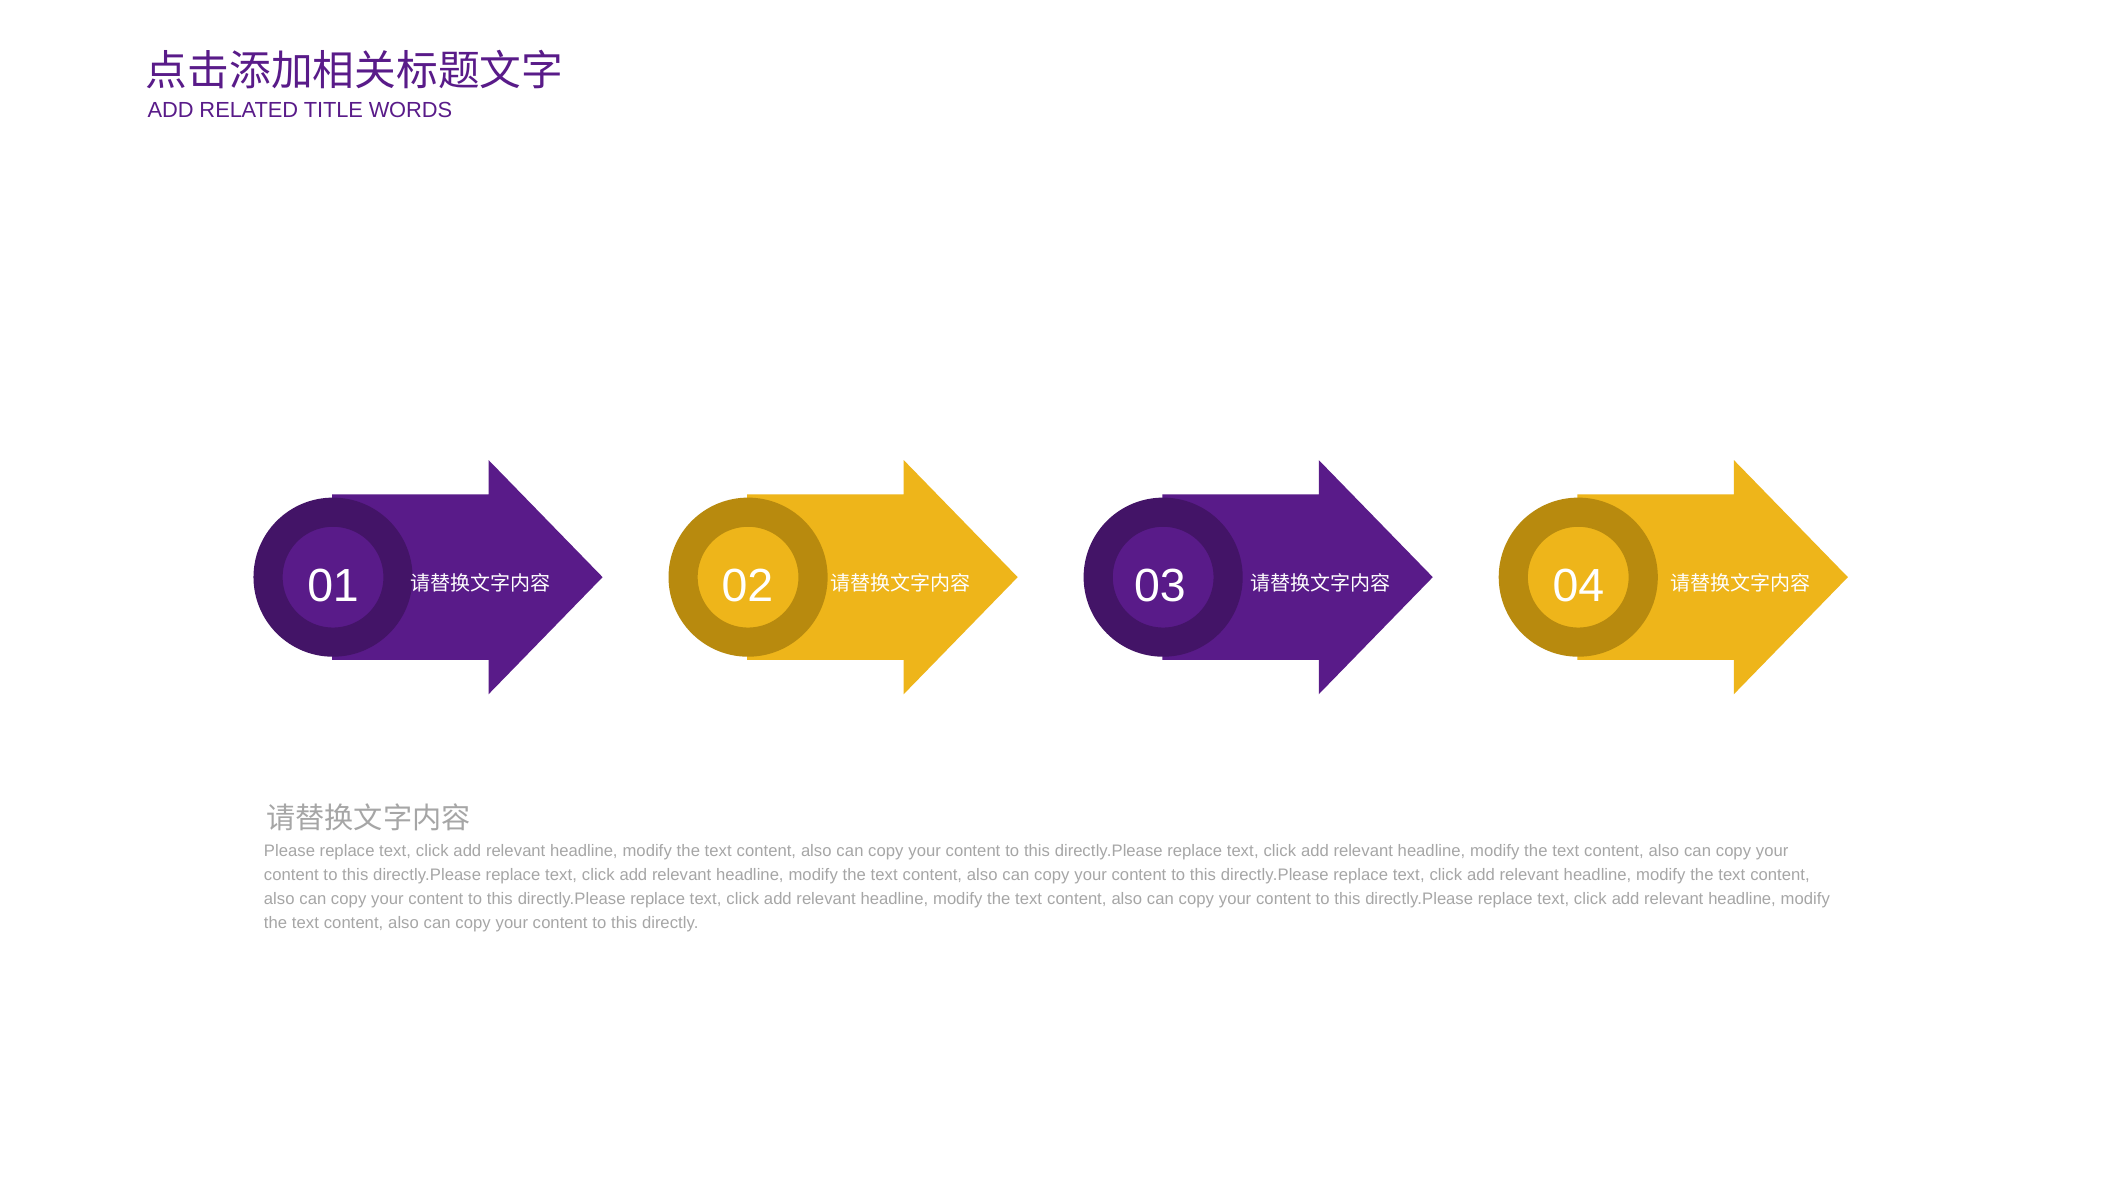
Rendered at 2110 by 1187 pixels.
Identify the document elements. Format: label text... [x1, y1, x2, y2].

text_box 点击添加相关标题文字 [145, 43, 564, 95]
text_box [267, 460, 603, 695]
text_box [263, 793, 1846, 933]
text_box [1098, 460, 1433, 695]
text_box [682, 460, 1018, 695]
text_box ADD RELATED TITLE WORDS [147, 96, 453, 123]
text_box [1513, 460, 1848, 695]
